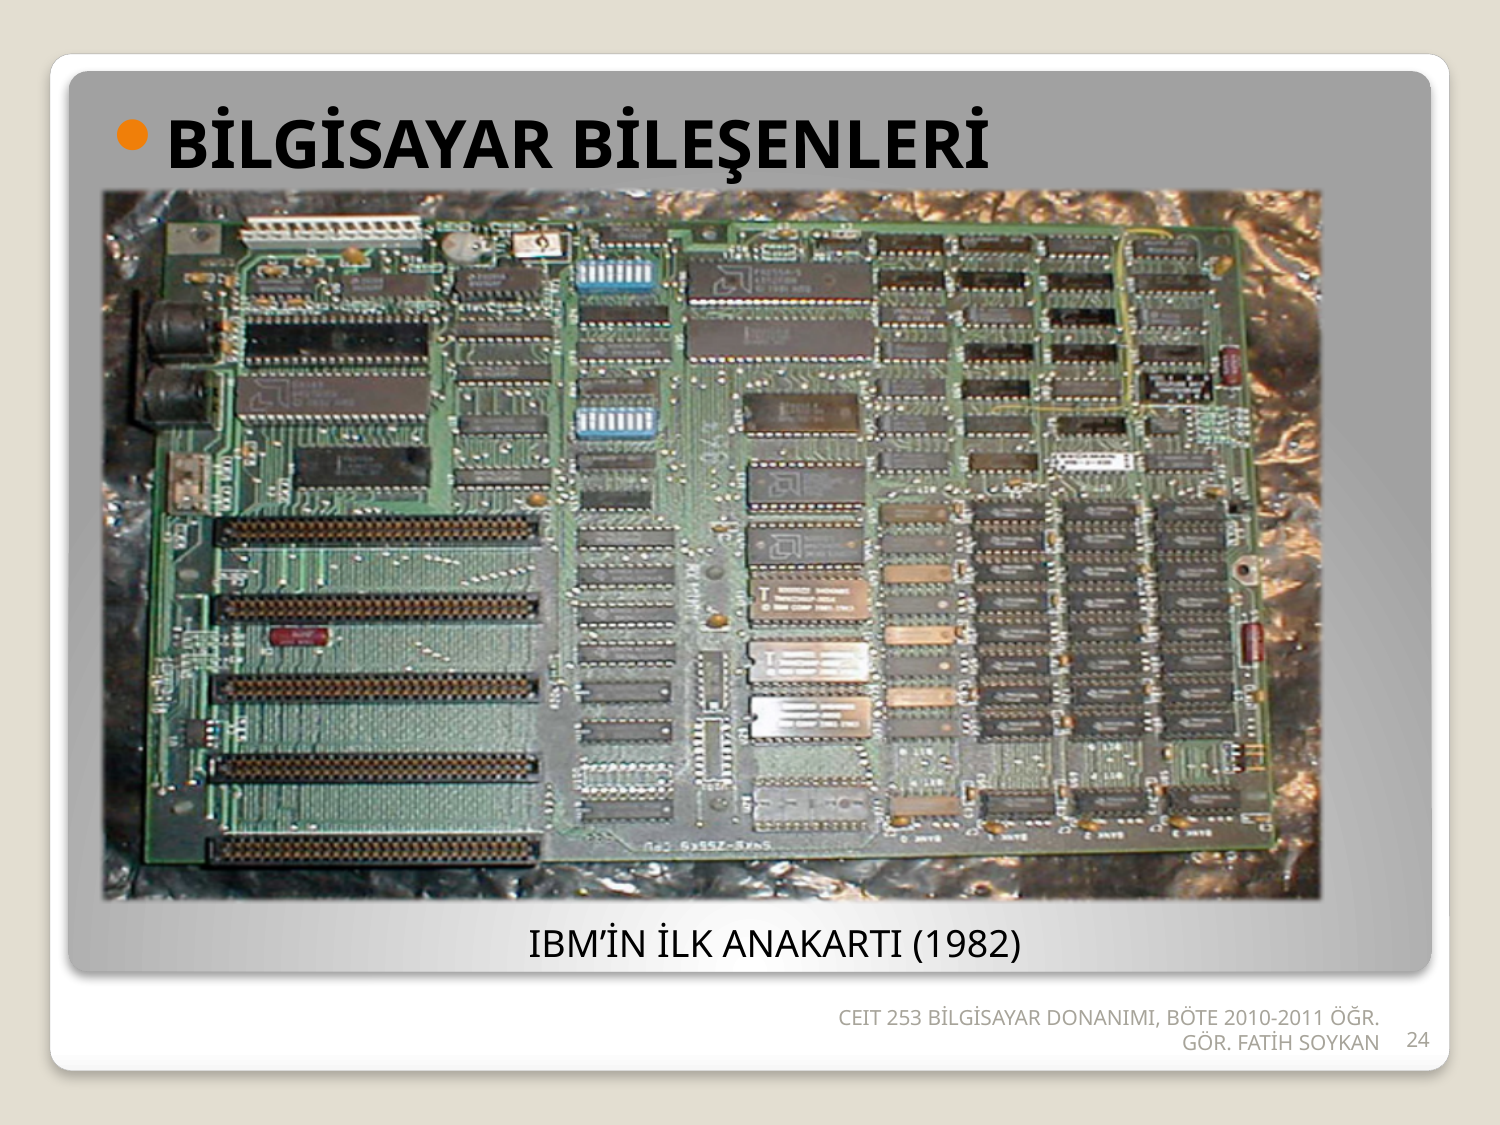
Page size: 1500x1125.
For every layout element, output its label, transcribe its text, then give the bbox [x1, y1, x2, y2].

slide_number 24 [1395, 1002, 1445, 1063]
text_box IBM’İN İLK ANAKARTI (1982) [450, 917, 1100, 973]
footer CEIT 253 BİLGİSAYAR DONANIMI, BÖTE 2010-2011 ÖĞR. GÖR. FATİH SOYKAN [800, 1002, 1395, 1063]
list BİLGİSAYAR BİLEŞENLERİ [82, 86, 1425, 300]
picture [99, 187, 1326, 904]
